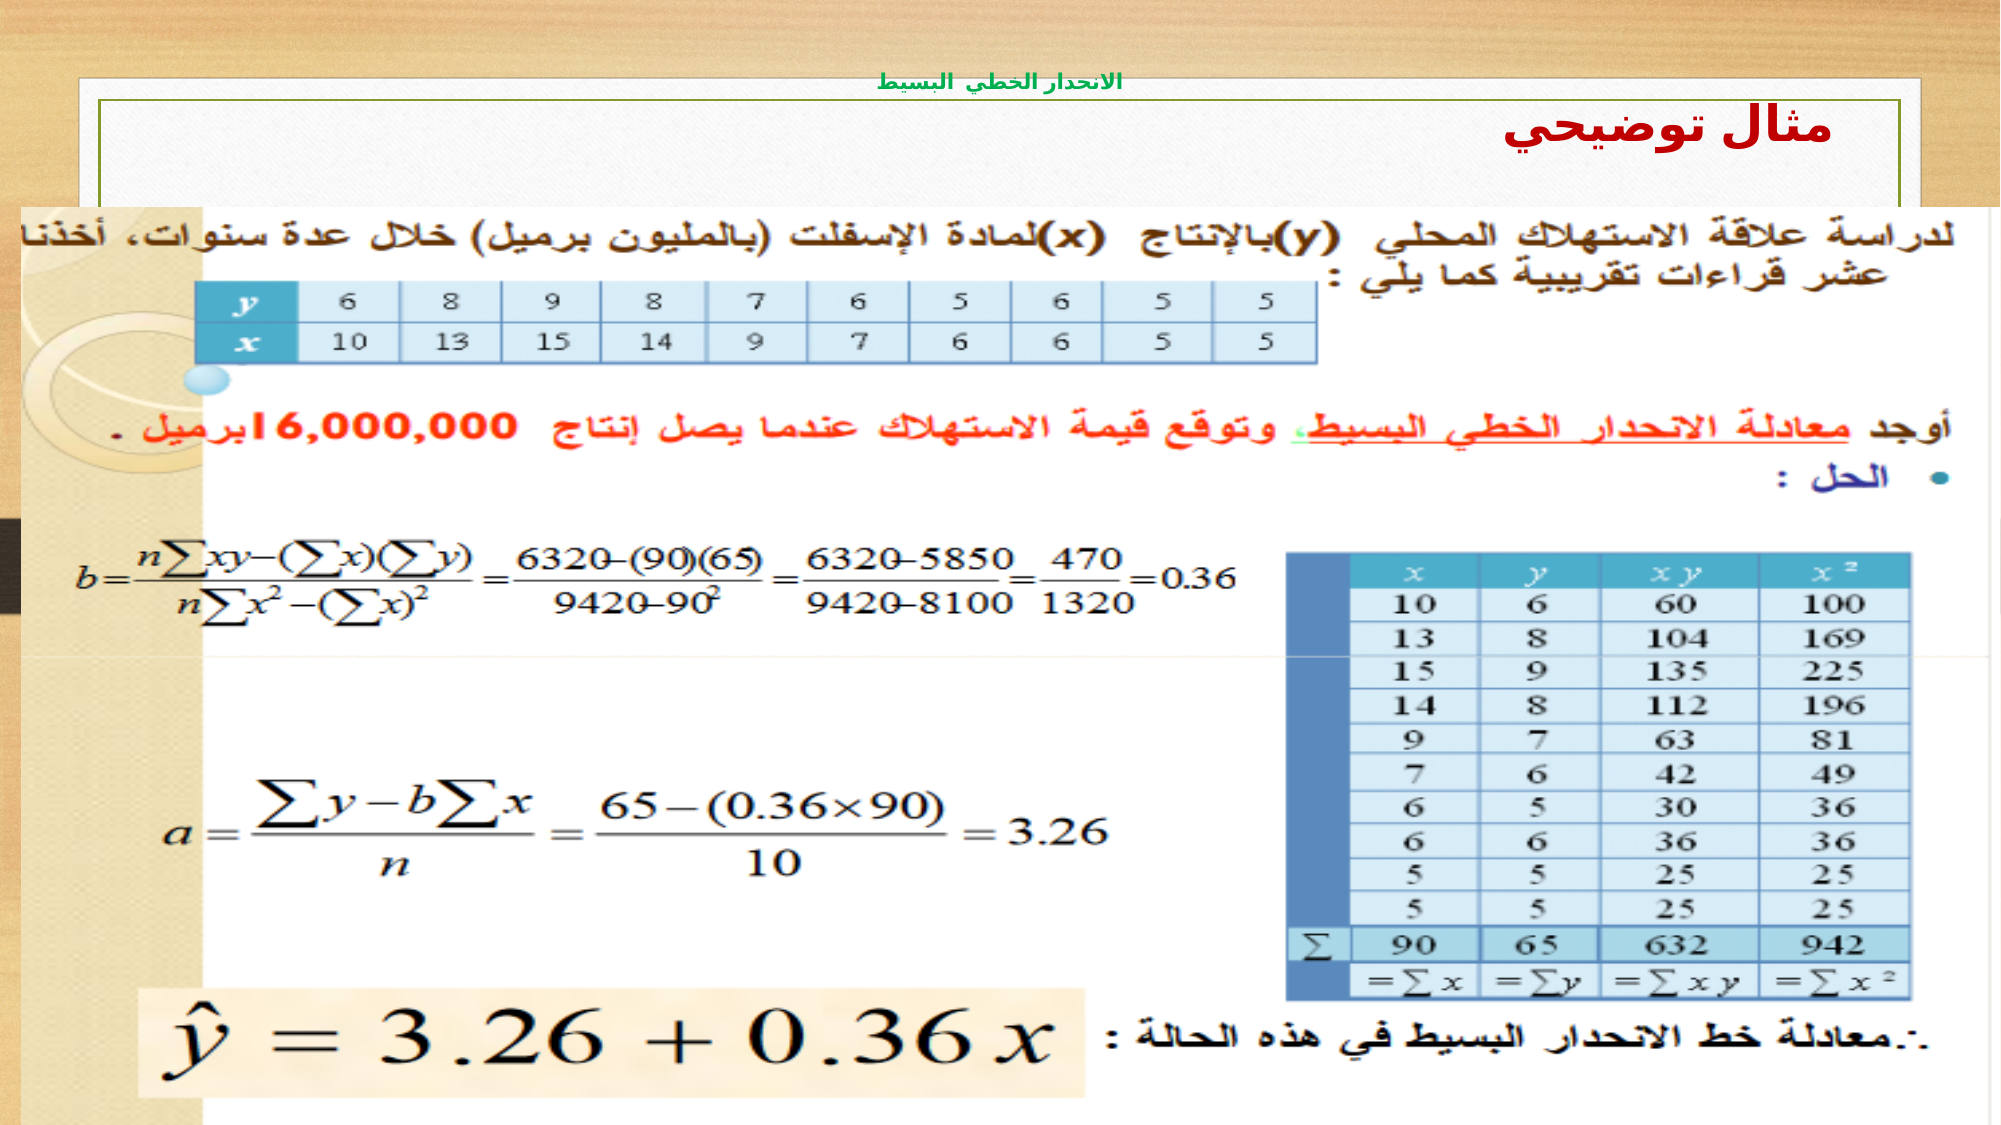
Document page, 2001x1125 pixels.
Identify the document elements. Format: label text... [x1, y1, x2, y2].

list مثال توضيحي [137, 83, 1863, 207]
picture [0, 0, 2001, 1125]
title الانحدار الخطي البسيط [137, 59, 1863, 83]
